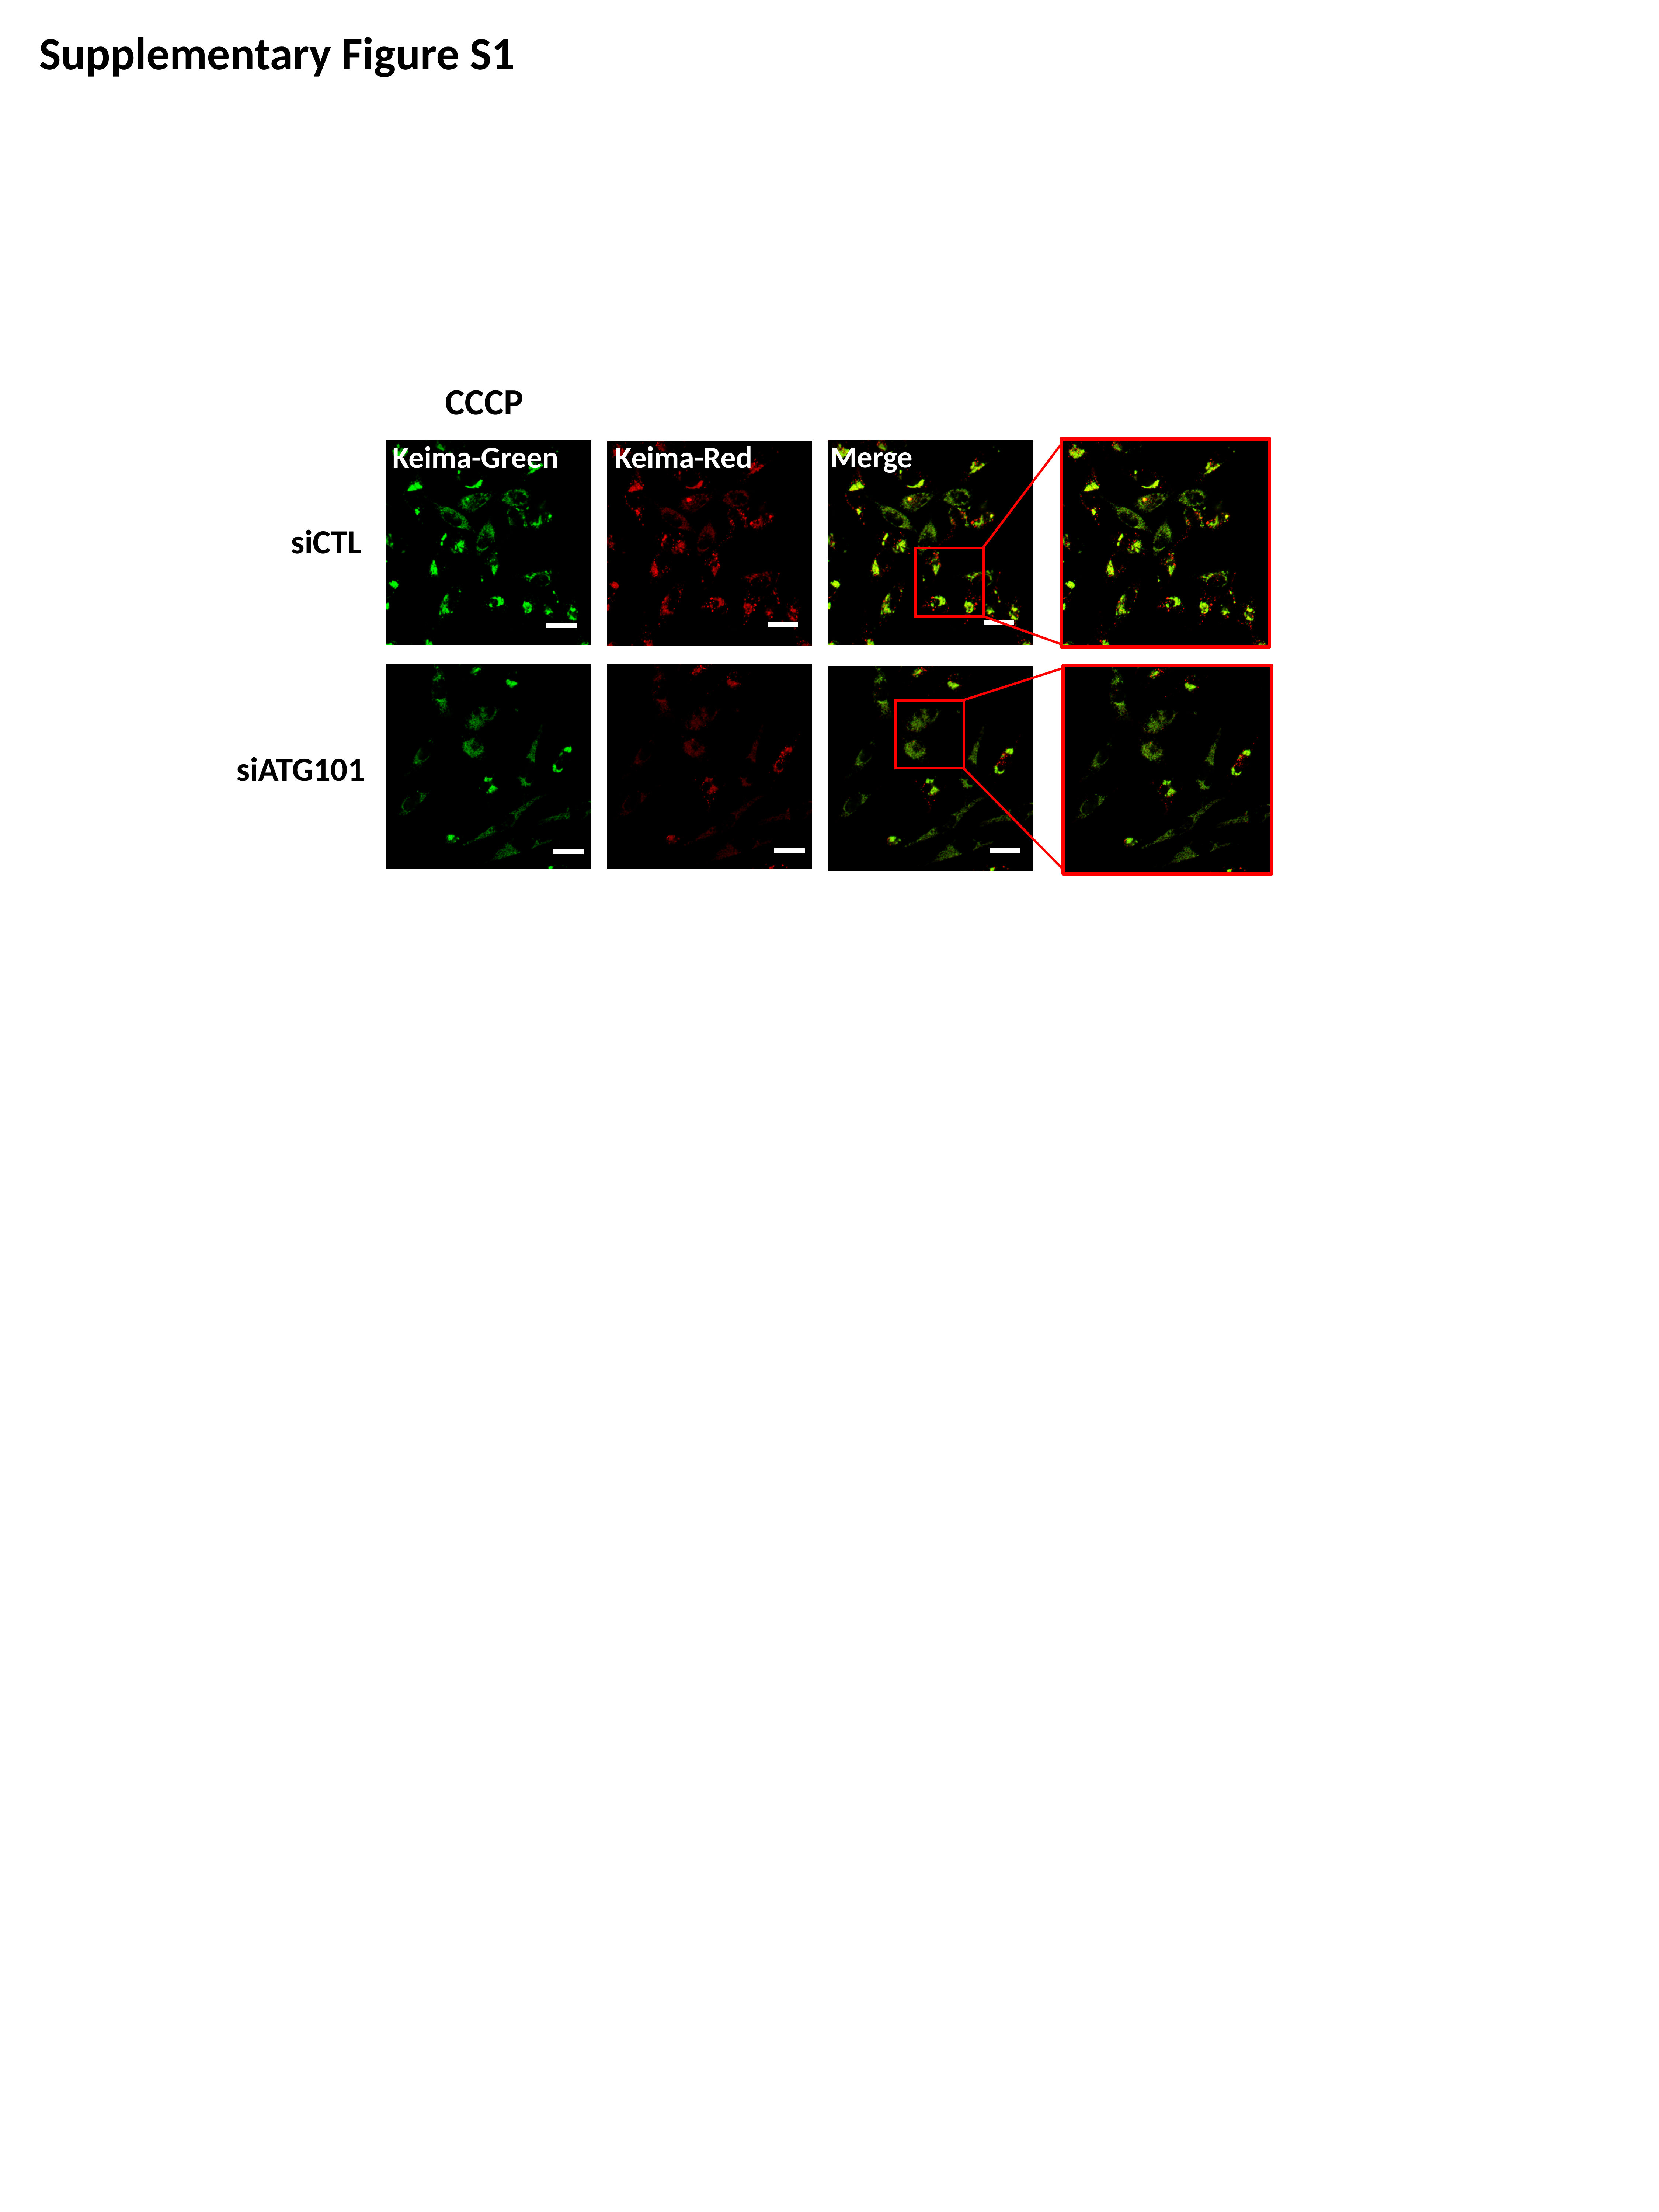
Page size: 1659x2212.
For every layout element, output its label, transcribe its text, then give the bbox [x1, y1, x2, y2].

picture [607, 664, 812, 869]
text_box Merge [825, 434, 1085, 477]
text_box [963, 768, 1065, 872]
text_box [983, 616, 1063, 645]
picture [828, 666, 1033, 871]
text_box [963, 667, 1065, 700]
text_box Supplementary Figure S1 [34, 21, 1659, 81]
text_box CCCP [416, 375, 553, 425]
picture [386, 440, 591, 646]
picture [386, 664, 591, 869]
text_box Keima-Green [387, 435, 609, 477]
picture [1065, 667, 1270, 873]
text_box Keima-Red [609, 435, 828, 477]
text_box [983, 442, 1063, 547]
text_box siCTL [230, 517, 368, 563]
text_box siATG101 [137, 744, 371, 791]
picture [1063, 440, 1268, 646]
picture [607, 441, 812, 646]
picture [828, 440, 1033, 645]
